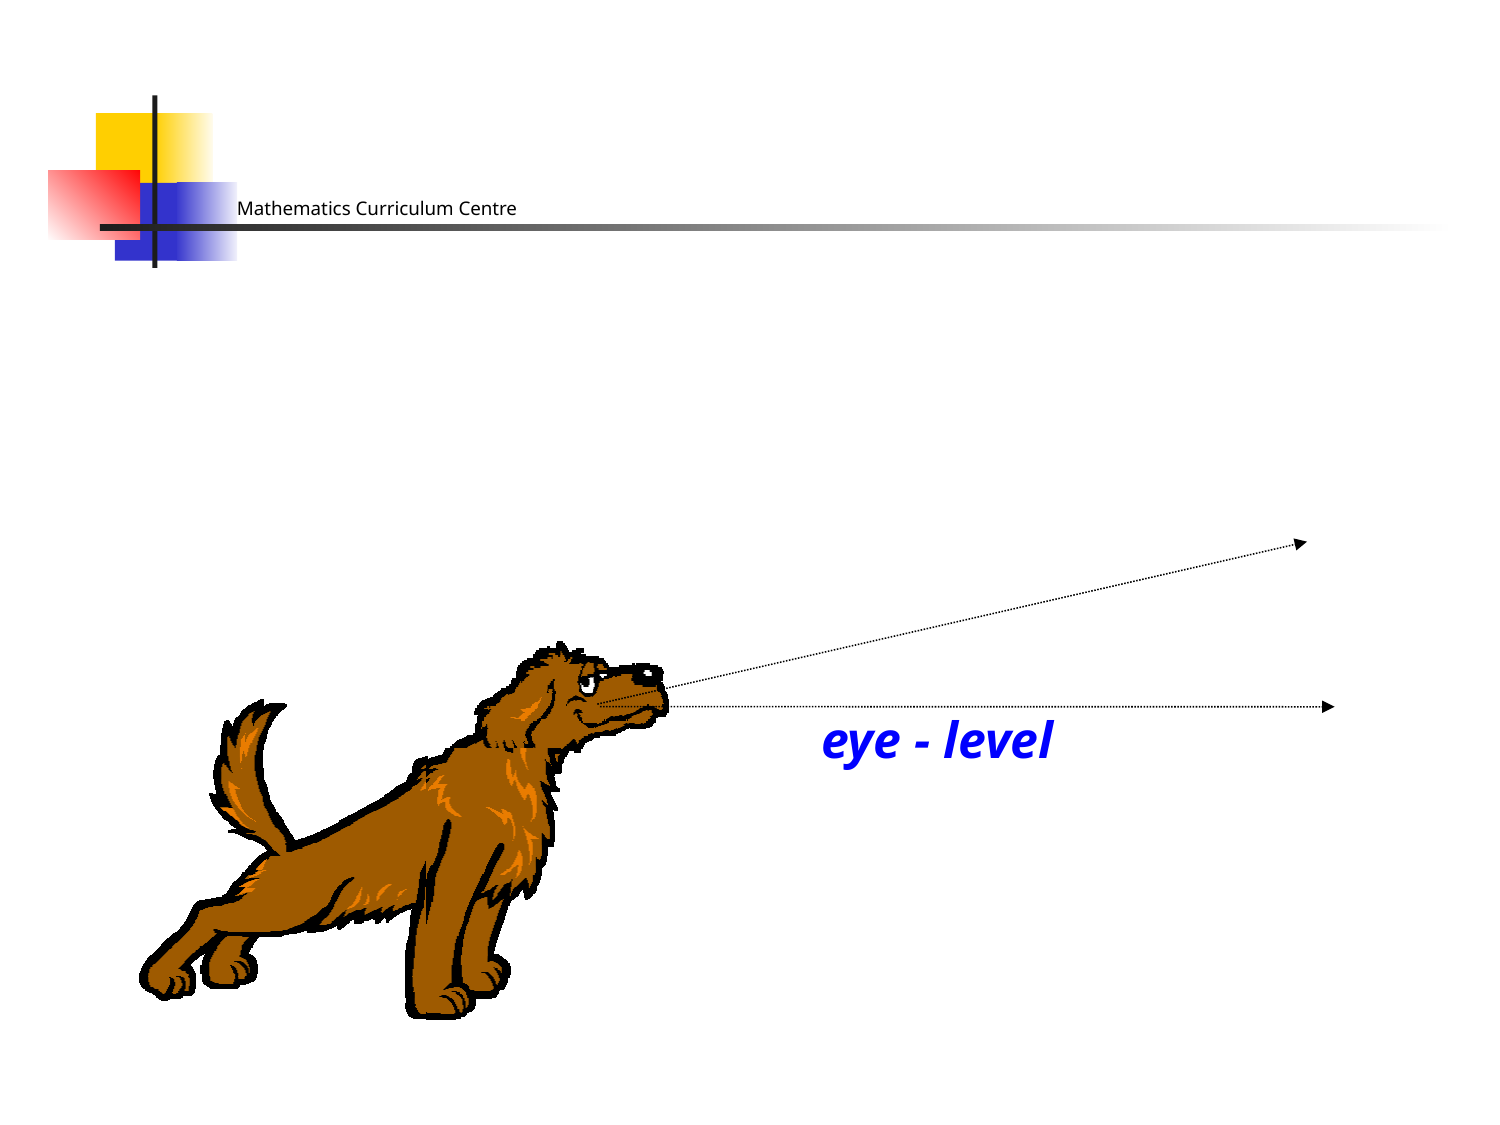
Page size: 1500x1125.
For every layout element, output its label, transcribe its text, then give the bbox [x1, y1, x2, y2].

text_box eye - level [806, 700, 1069, 776]
text_box [1322, 700, 1335, 713]
picture [95, 494, 742, 1070]
text_box [1292, 538, 1308, 551]
